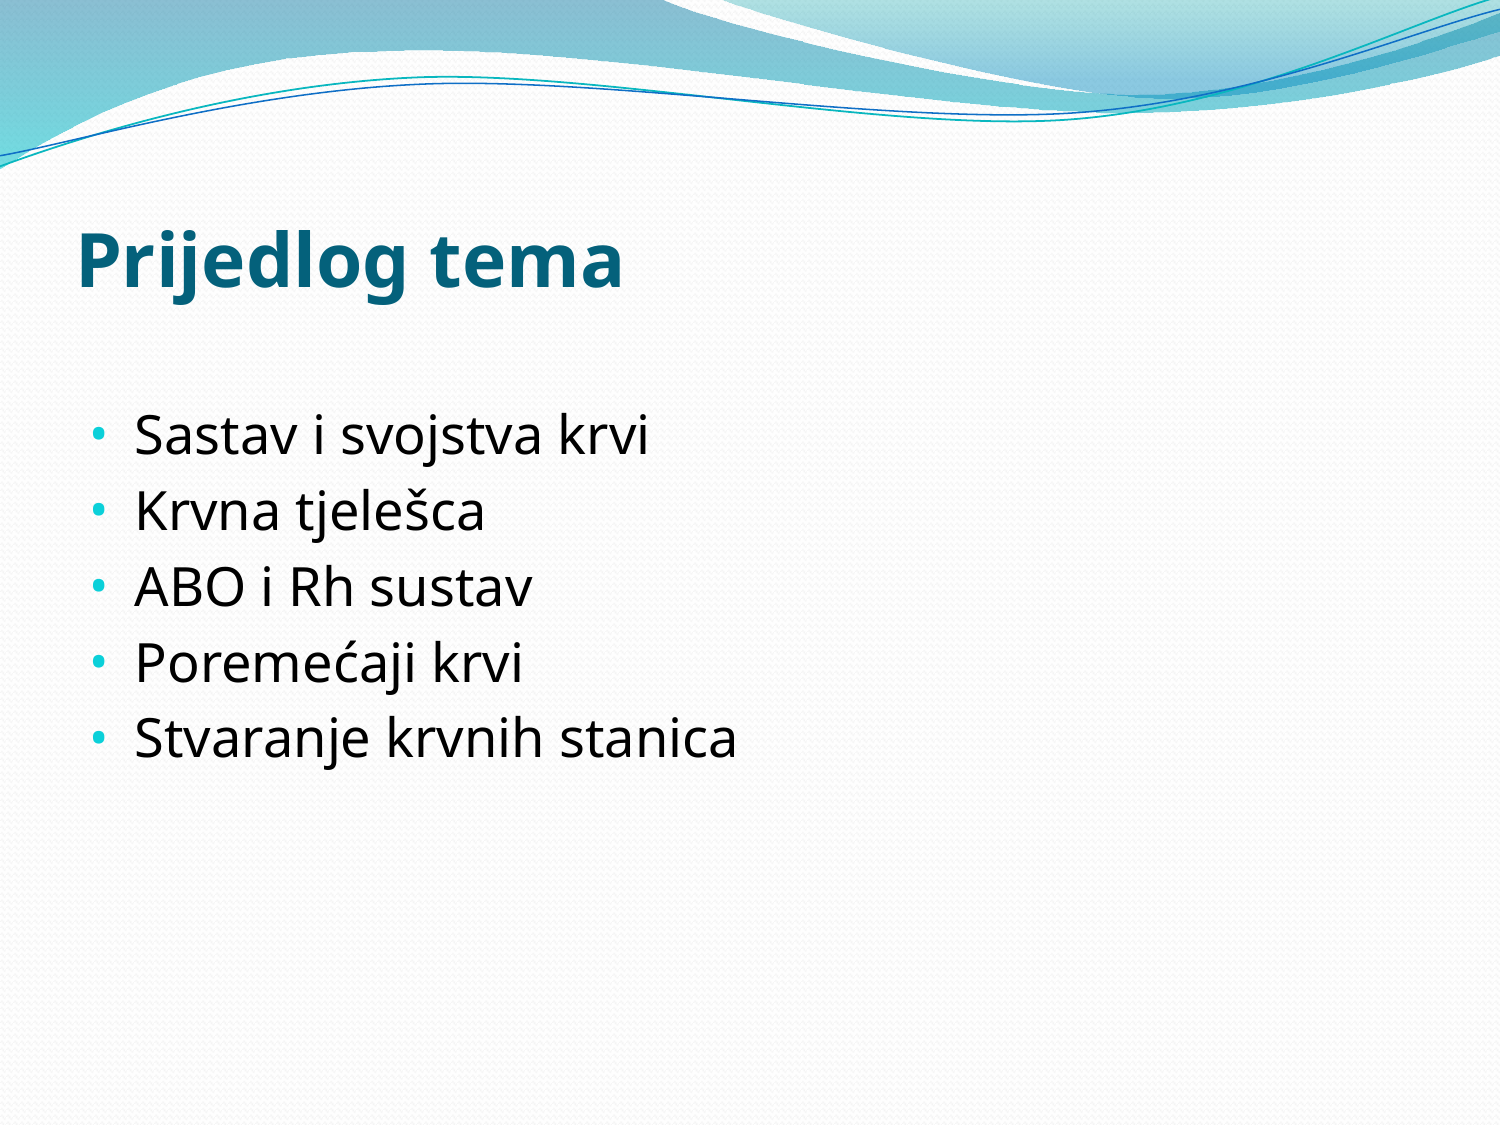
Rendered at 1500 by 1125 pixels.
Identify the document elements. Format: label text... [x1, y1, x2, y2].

list Sastav i svojstva krvi Krvna tjelešca ABO i Rh sustav Poremećaji krvi Stvaranje krvnih stanica [75, 317, 1425, 1038]
title Prijedlog tema [75, 115, 1425, 303]
